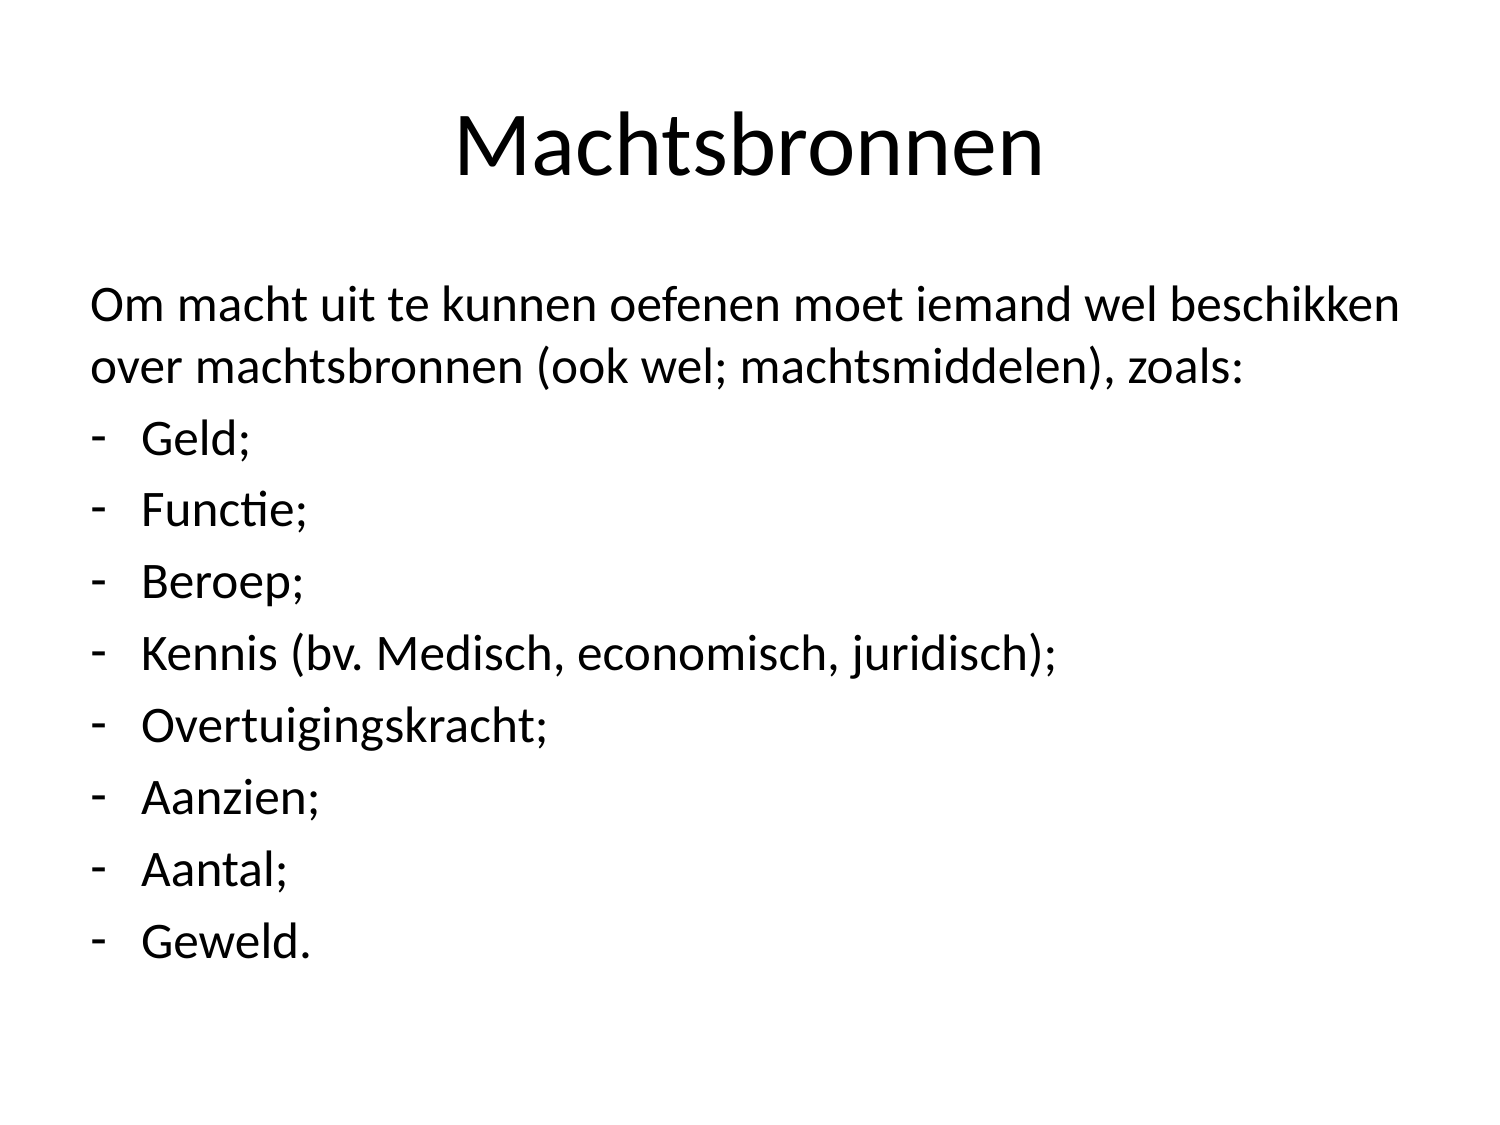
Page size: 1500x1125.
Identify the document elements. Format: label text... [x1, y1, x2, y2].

list Om macht uit te kunnen oefenen moet iemand wel beschikken over machtsbronnen (ook wel; machtsmiddelen), zoals: Geld; Functie; Beroep; Kennis (bv. Medisch, economisch, juridisch); Overtuigingskracht; Aanzien; Aantal; Geweld. [75, 262, 1425, 1005]
title Machtsbronnen [75, 45, 1425, 233]
